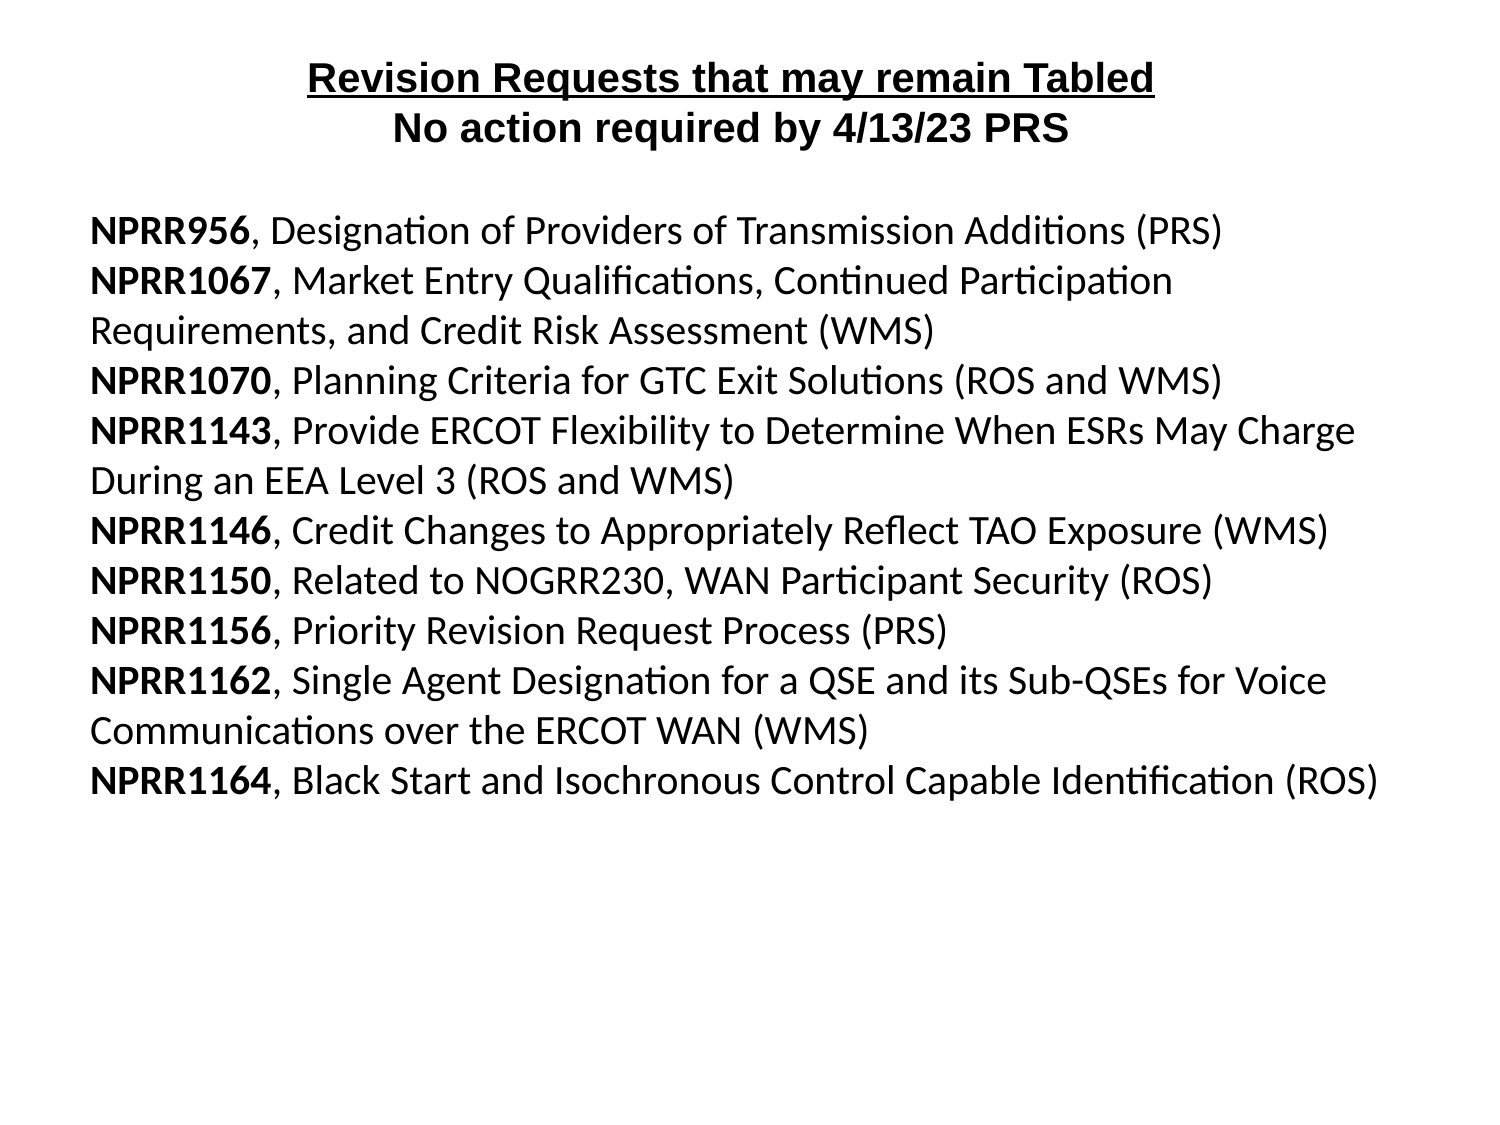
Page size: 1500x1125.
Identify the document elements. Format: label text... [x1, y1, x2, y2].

subtitle NPRR956, Designation of Providers of Transmission Additions (PRS) NPRR1067, Market Entry Qualifications, Continued Participation Requirements, and Credit Risk Assessment (WMS) NPRR1070, Planning Criteria for GTC Exit Solutions (ROS and WMS) NPRR1143, Provide ERCOT Flexibility to Determine When ESRs May Charge During an EEA Level 3 (ROS and WMS) NPRR1146, Credit Changes to Appropriately Reflect TAO Exposure (WMS) NPRR1150, Related to NOGRR230, WAN Participant Security (ROS) NPRR1156, Priority Revision Request Process (PRS) NPRR1162, Single Agent Designation for a QSE and its Sub-QSEs for Voice Communications over the ERCOT WAN (WMS) NPRR1164, Black Start and Isochronous Control Capable Identification (ROS) [75, 149, 1438, 1063]
title Revision Requests that may remain Tabled No action required by 4/13/23 PRS [75, 62, 1388, 149]
